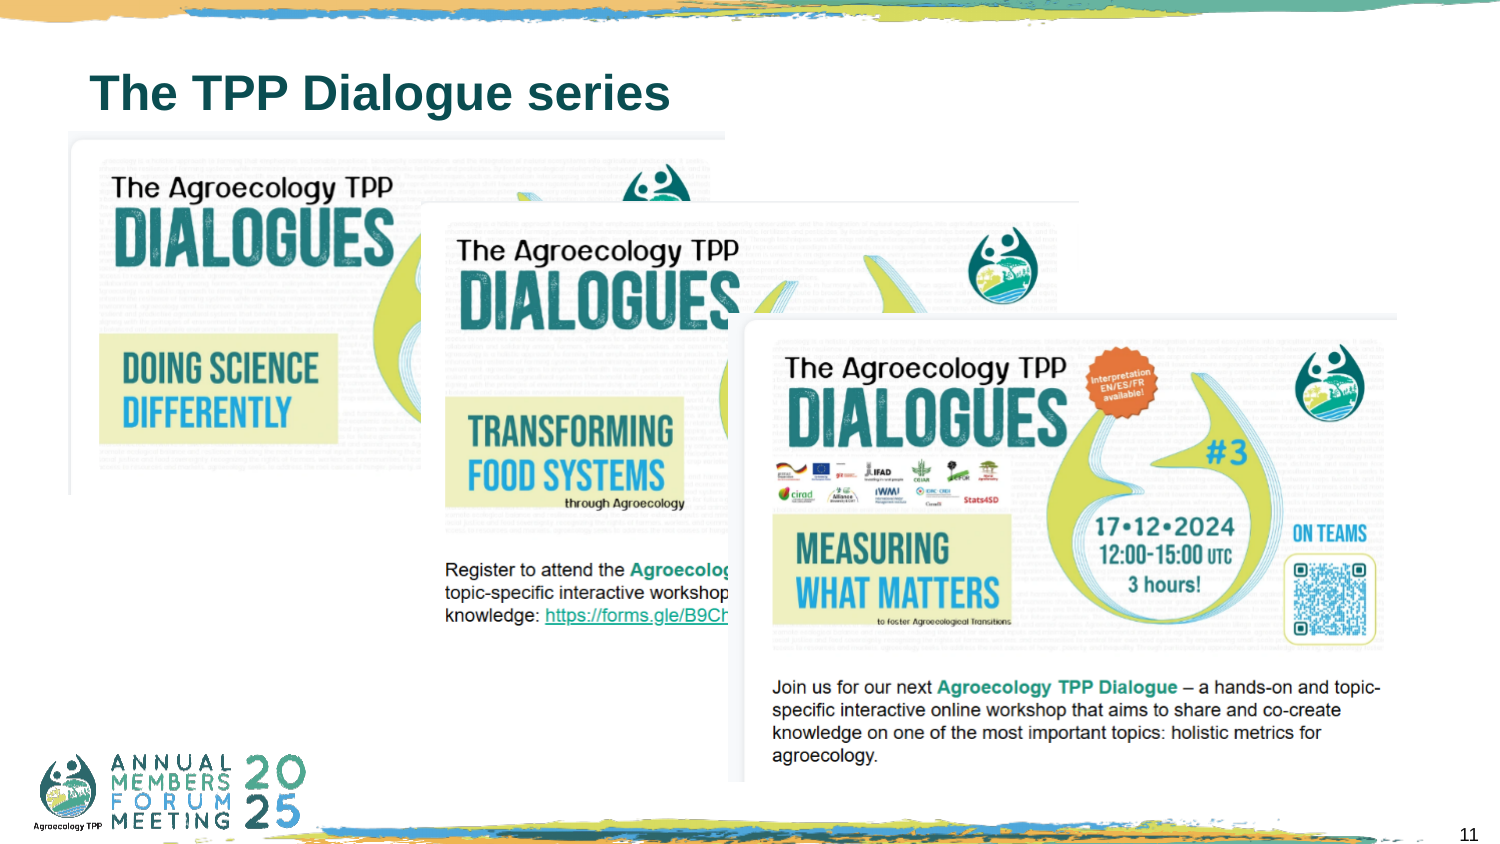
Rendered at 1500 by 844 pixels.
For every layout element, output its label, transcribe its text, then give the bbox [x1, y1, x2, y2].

picture [475, 817, 1435, 844]
picture [148, 811, 253, 844]
picture [119, 0, 1217, 36]
picture [0, 0, 118, 27]
title The TPP Dialogue series [78, 44, 1397, 144]
picture [19, 741, 318, 844]
picture [254, 806, 1352, 844]
picture [1218, 0, 1500, 19]
picture [68, 131, 1398, 782]
